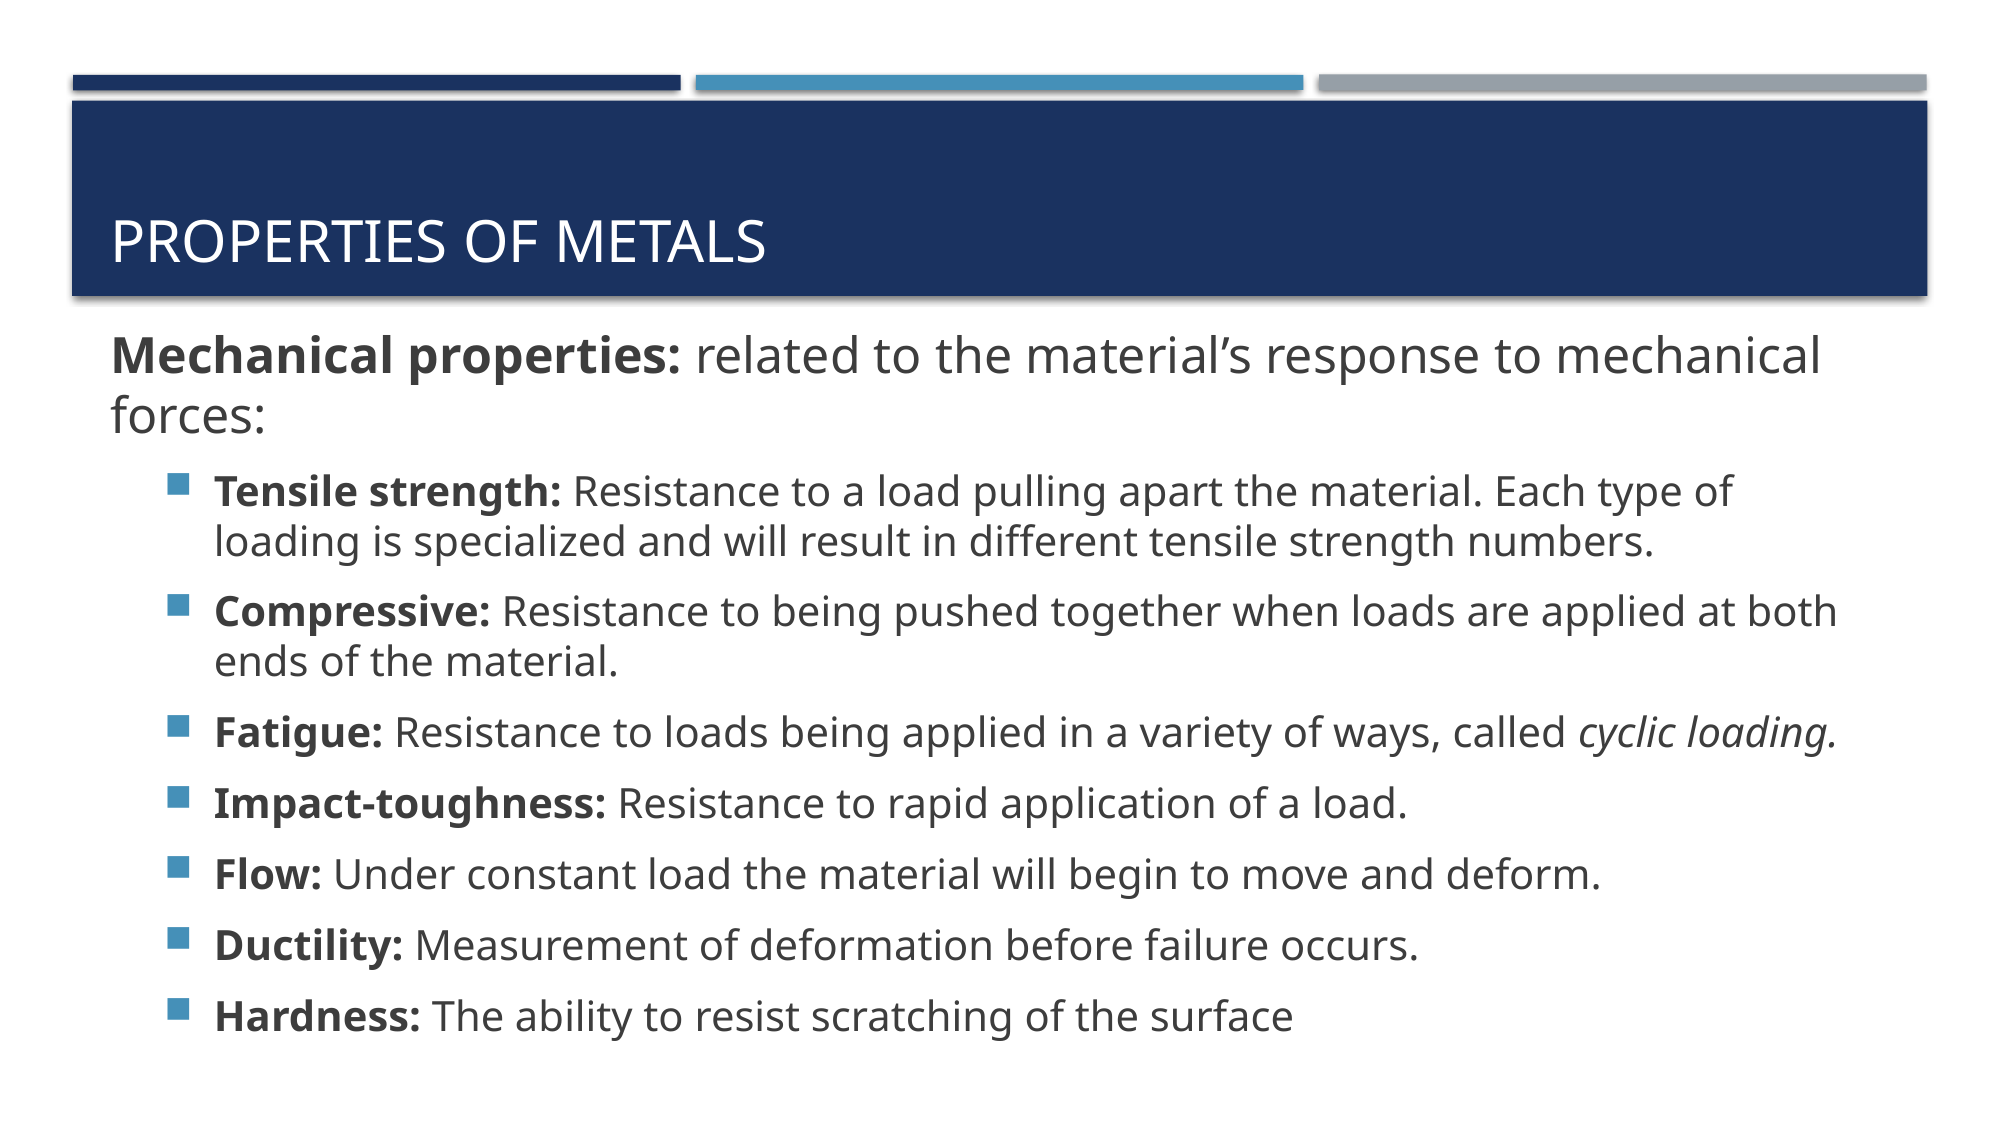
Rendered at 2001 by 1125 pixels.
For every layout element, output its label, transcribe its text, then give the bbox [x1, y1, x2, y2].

title Properties of metals [95, 115, 1905, 282]
list Mechanical properties: related to the material’s response to mechanical forces: Tensile strength: Resistance to a load pulling apart the material. Each type of loading is specialized and will result in different tensile strength numbers. Compressive: Resistance to being pushed together when loads are applied at both ends of the material. Fatigue: Resistance to loads being applied in a variety of ways, called cyclic loading. Impact-toughness: Resistance to rapid application of a load. Flow: Under constant load the material will begin to move and deform. Ductility: Measurement of deformation before failure occurs. Hardness: The ability to resist scratching of the surface [95, 308, 1905, 1055]
